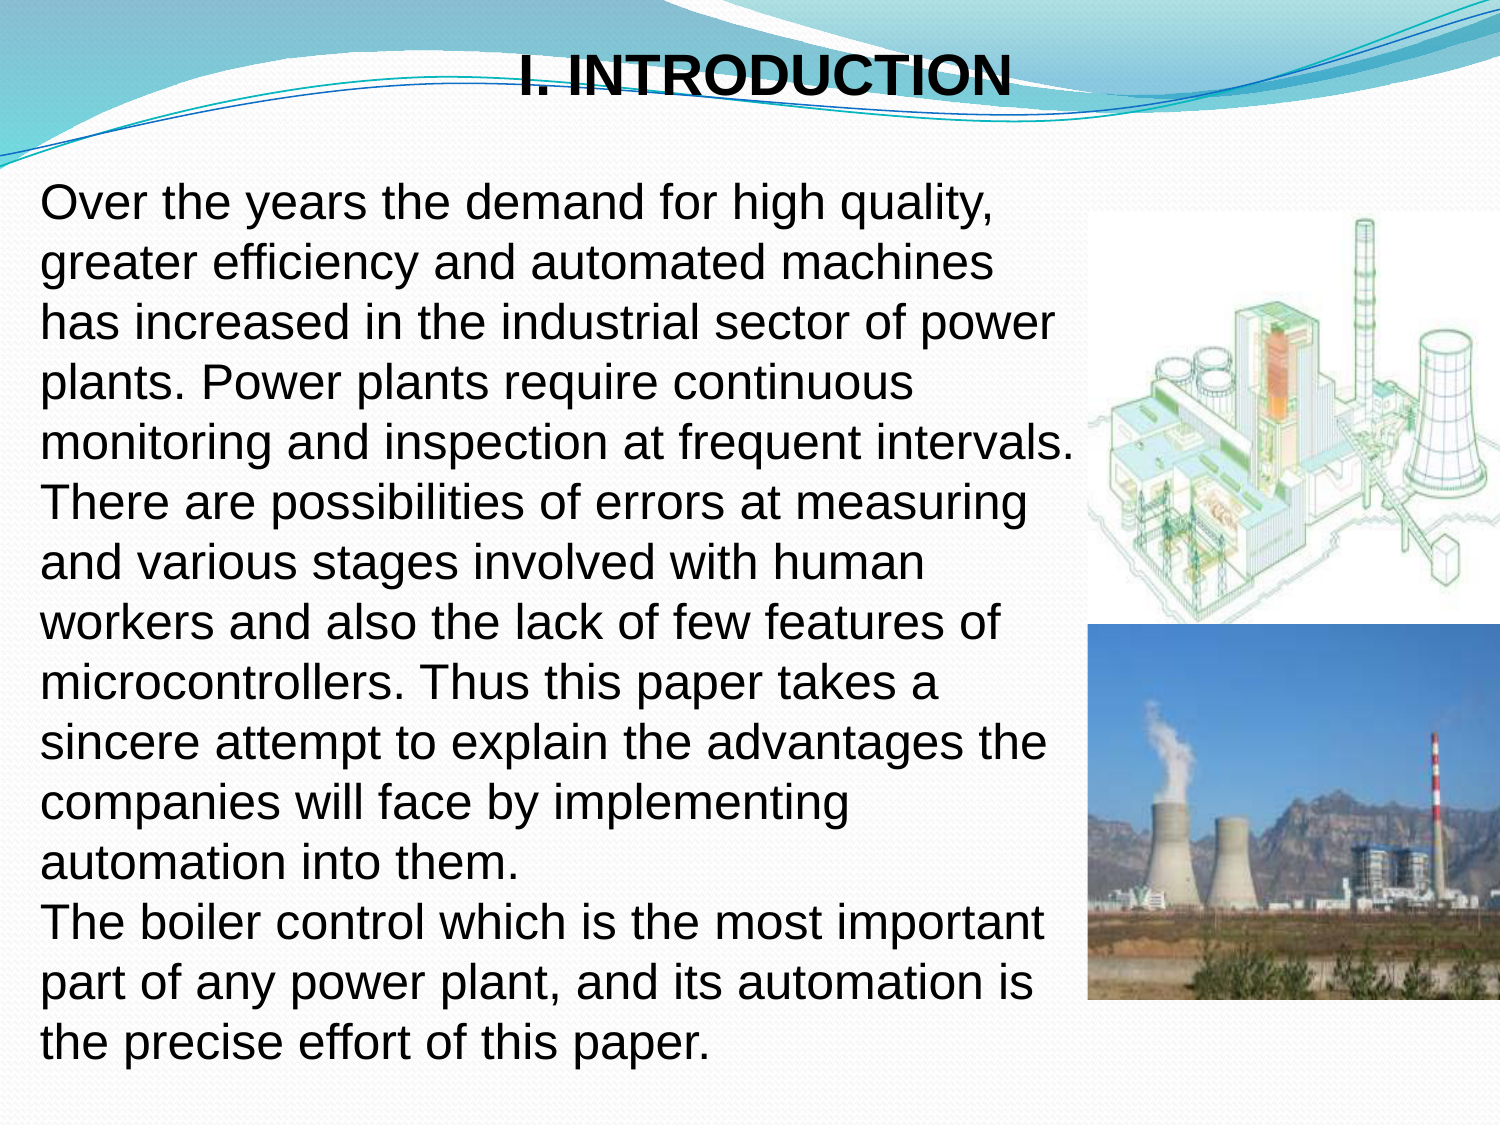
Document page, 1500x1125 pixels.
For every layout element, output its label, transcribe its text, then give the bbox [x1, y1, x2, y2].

picture [1087, 212, 1500, 1001]
text_box I. INTRODUCTION [490, 29, 1043, 114]
text_box Over the years the demand for high quality, greater efficiency and automated machines has increased in the industrial sector of power plants. Power plants require continuous monitoring and inspection at frequent intervals. There are possibilities of errors at measuring and various stages involved with human workers and also the lack of few features of microcontrollers. Thus this paper takes a sincere attempt to explain the advantages the companies will face by implementing automation into them. The boiler control which is the most important part of any power plant, and its automation is the precise effort of this paper. [24, 162, 1100, 1078]
